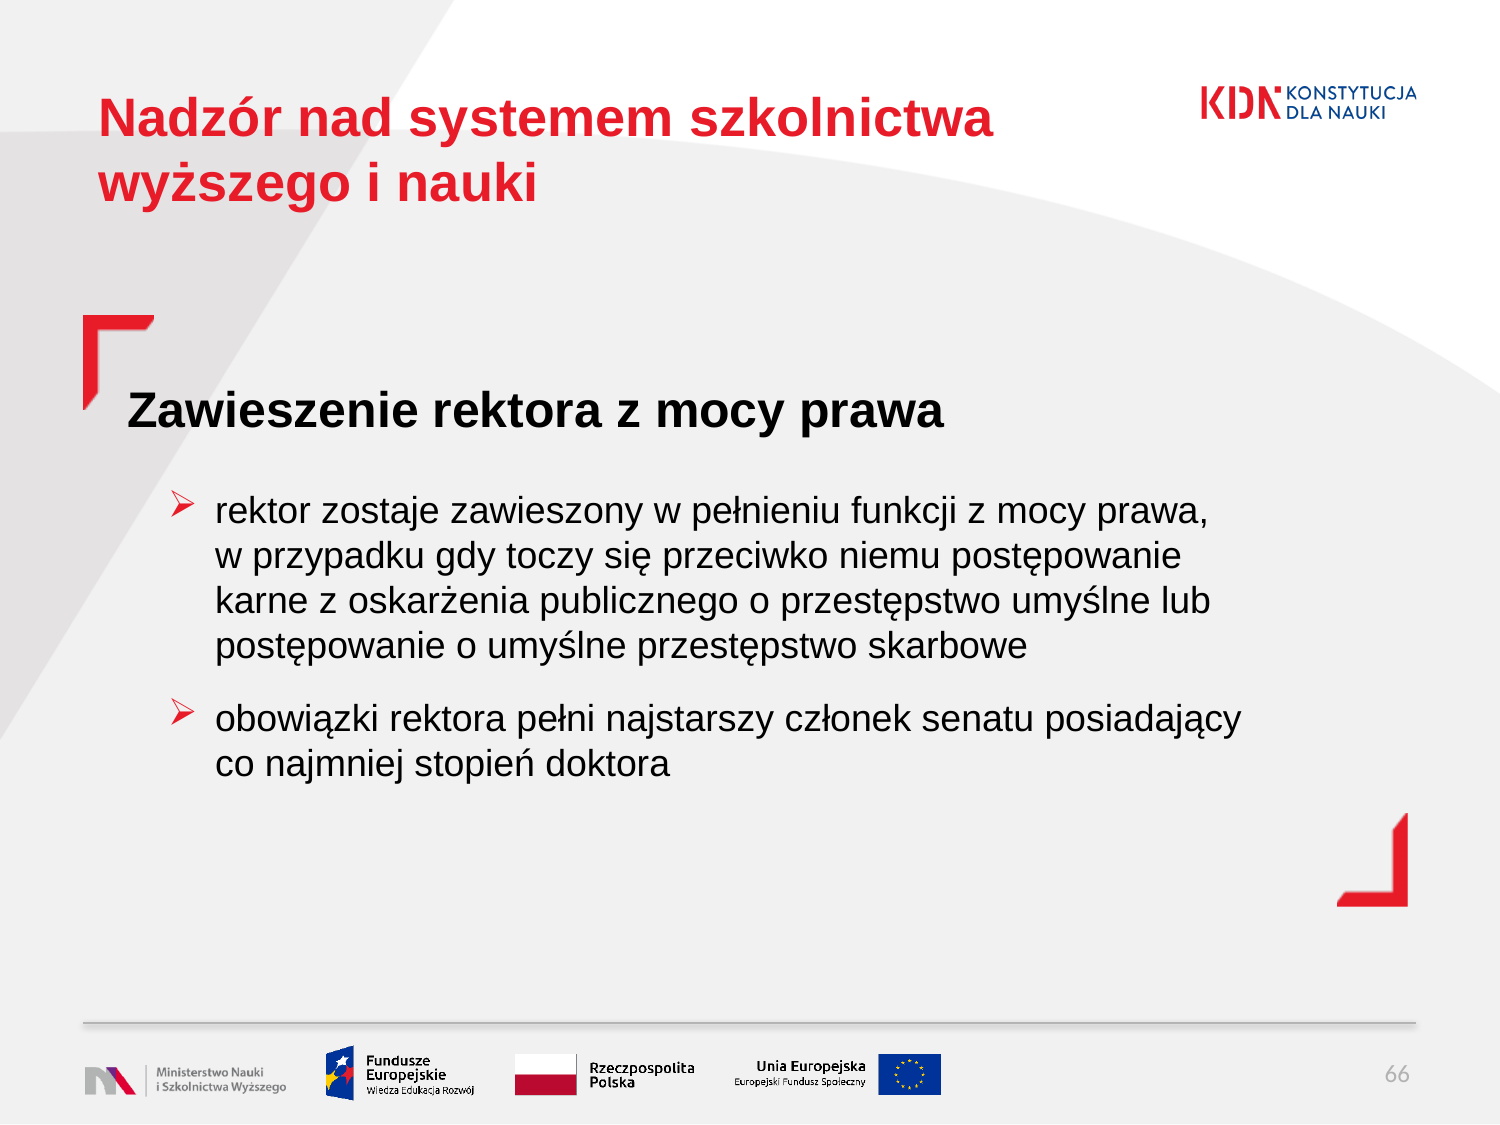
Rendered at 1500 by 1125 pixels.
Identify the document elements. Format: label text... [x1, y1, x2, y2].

title Nadzór nad systemem szkolnictwa wyższego i nauki [83, 74, 1170, 143]
slide_number 66 [1074, 1042, 1425, 1103]
text_box Zawieszenie rektora z mocy prawa [112, 370, 1234, 446]
picture [0, 0, 1500, 1125]
list rektor zostaje zawieszony w pełnieniu funkcji z mocy prawa, w przypadku gdy toczy się przeciwko niemu postępowanie karne z oskarżenia publicznego o przestępstwo umyślne lub postępowanie o umyślne przestępstwo skarbowe obowiązki rektora pełni najstarszy członek senatu posiadający co najmniej stopień doktora [153, 478, 1259, 893]
text_box [95, 328, 1075, 916]
